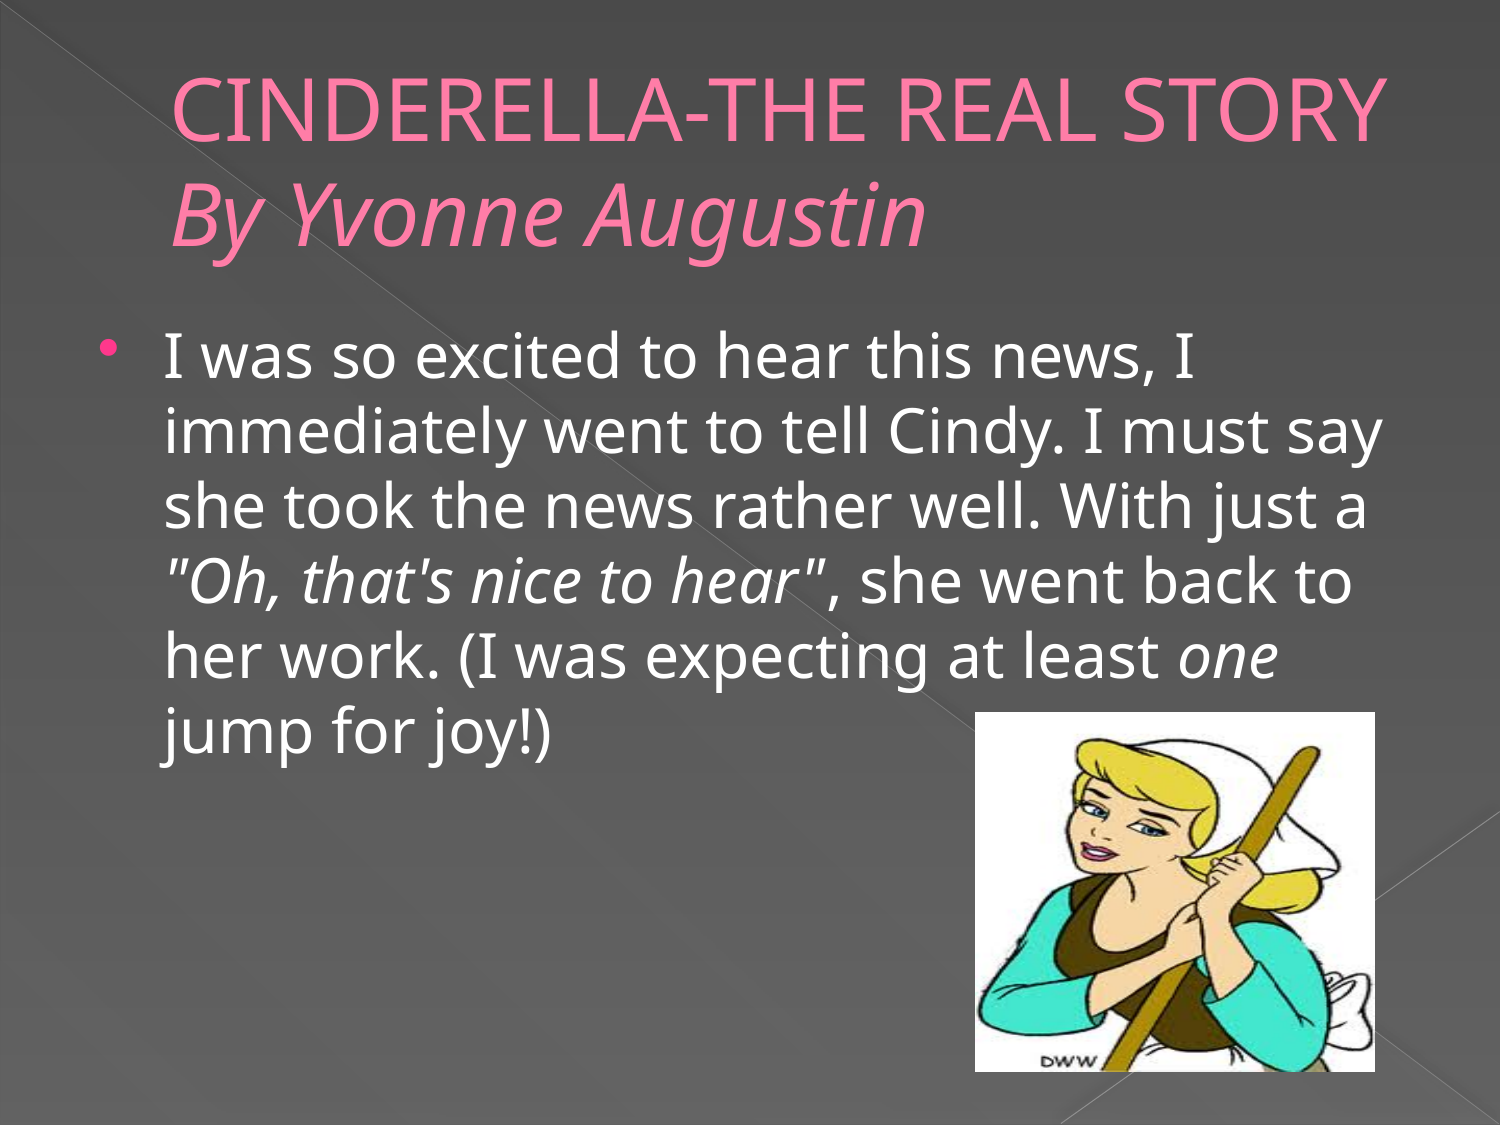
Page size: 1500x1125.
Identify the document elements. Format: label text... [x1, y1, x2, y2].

title CINDERELLA-THE REAL STORY By Yvonne Augustin [75, 43, 1425, 274]
list I was so excited to hear this news, I immediately went to tell Cindy. I must say she took the news rather well. With just a "Oh, that's nice to hear", she went back to her work. (I was expecting at least one jump for joy!) [75, 308, 1425, 1059]
picture [974, 712, 1376, 1073]
